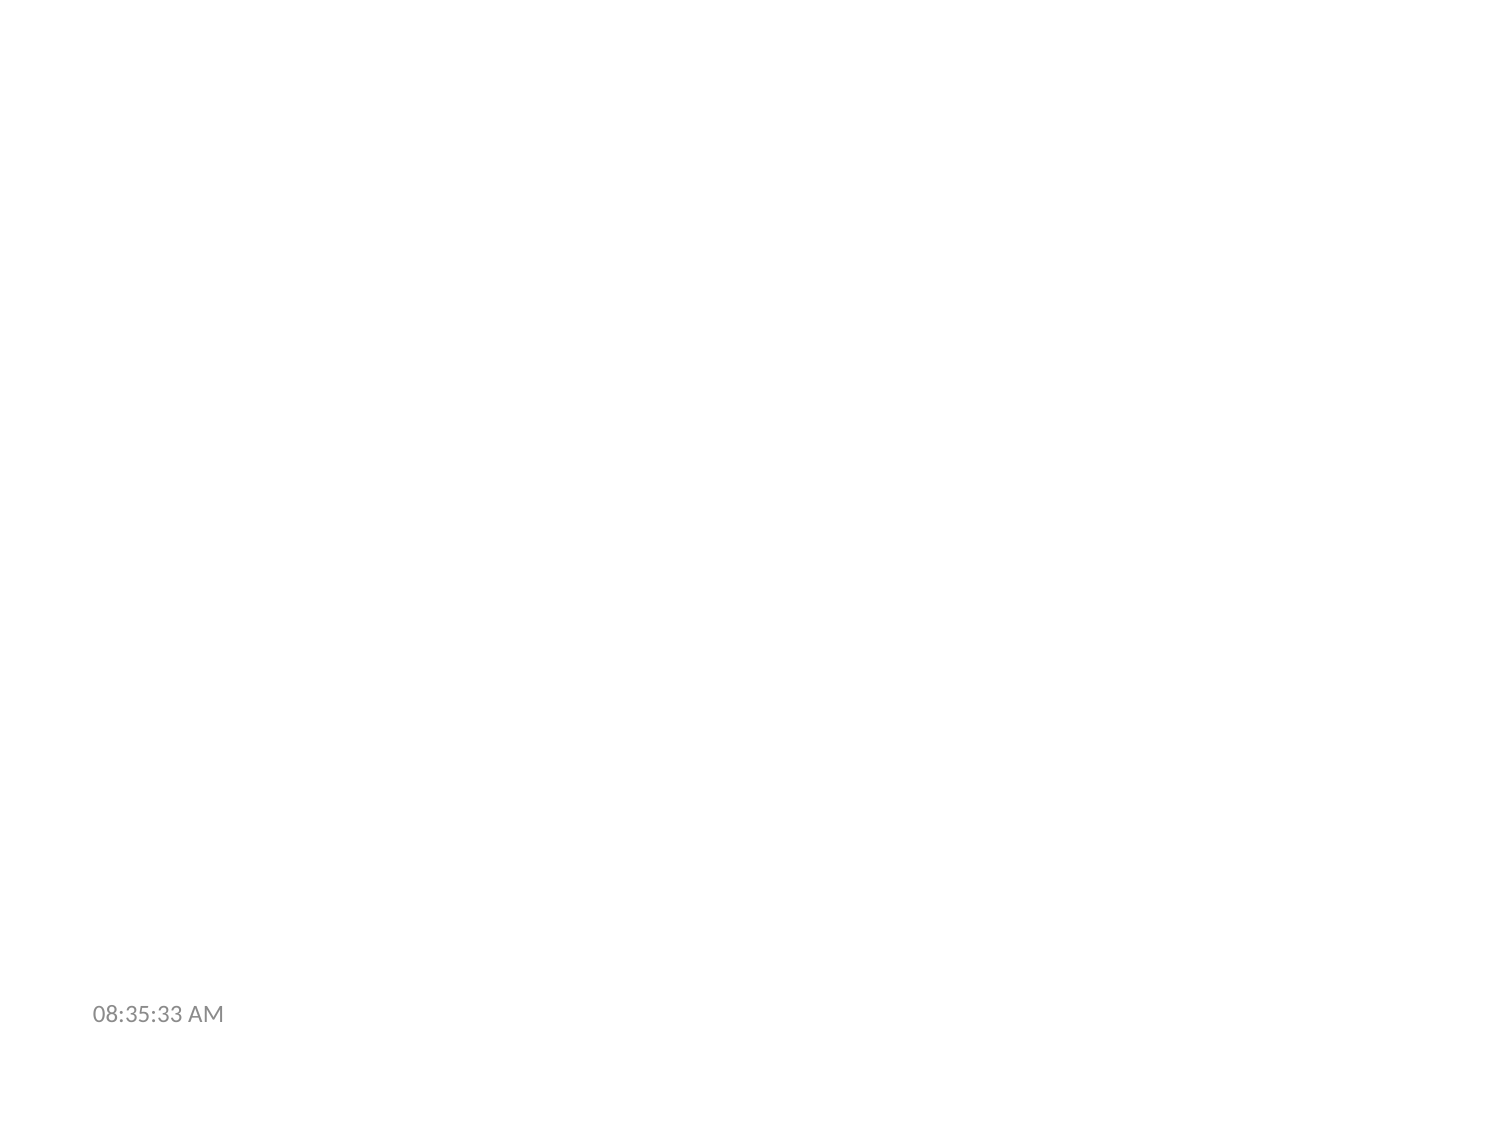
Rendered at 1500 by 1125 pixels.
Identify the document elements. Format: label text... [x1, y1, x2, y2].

text_box 3:35:09 PM [77, 982, 428, 1043]
